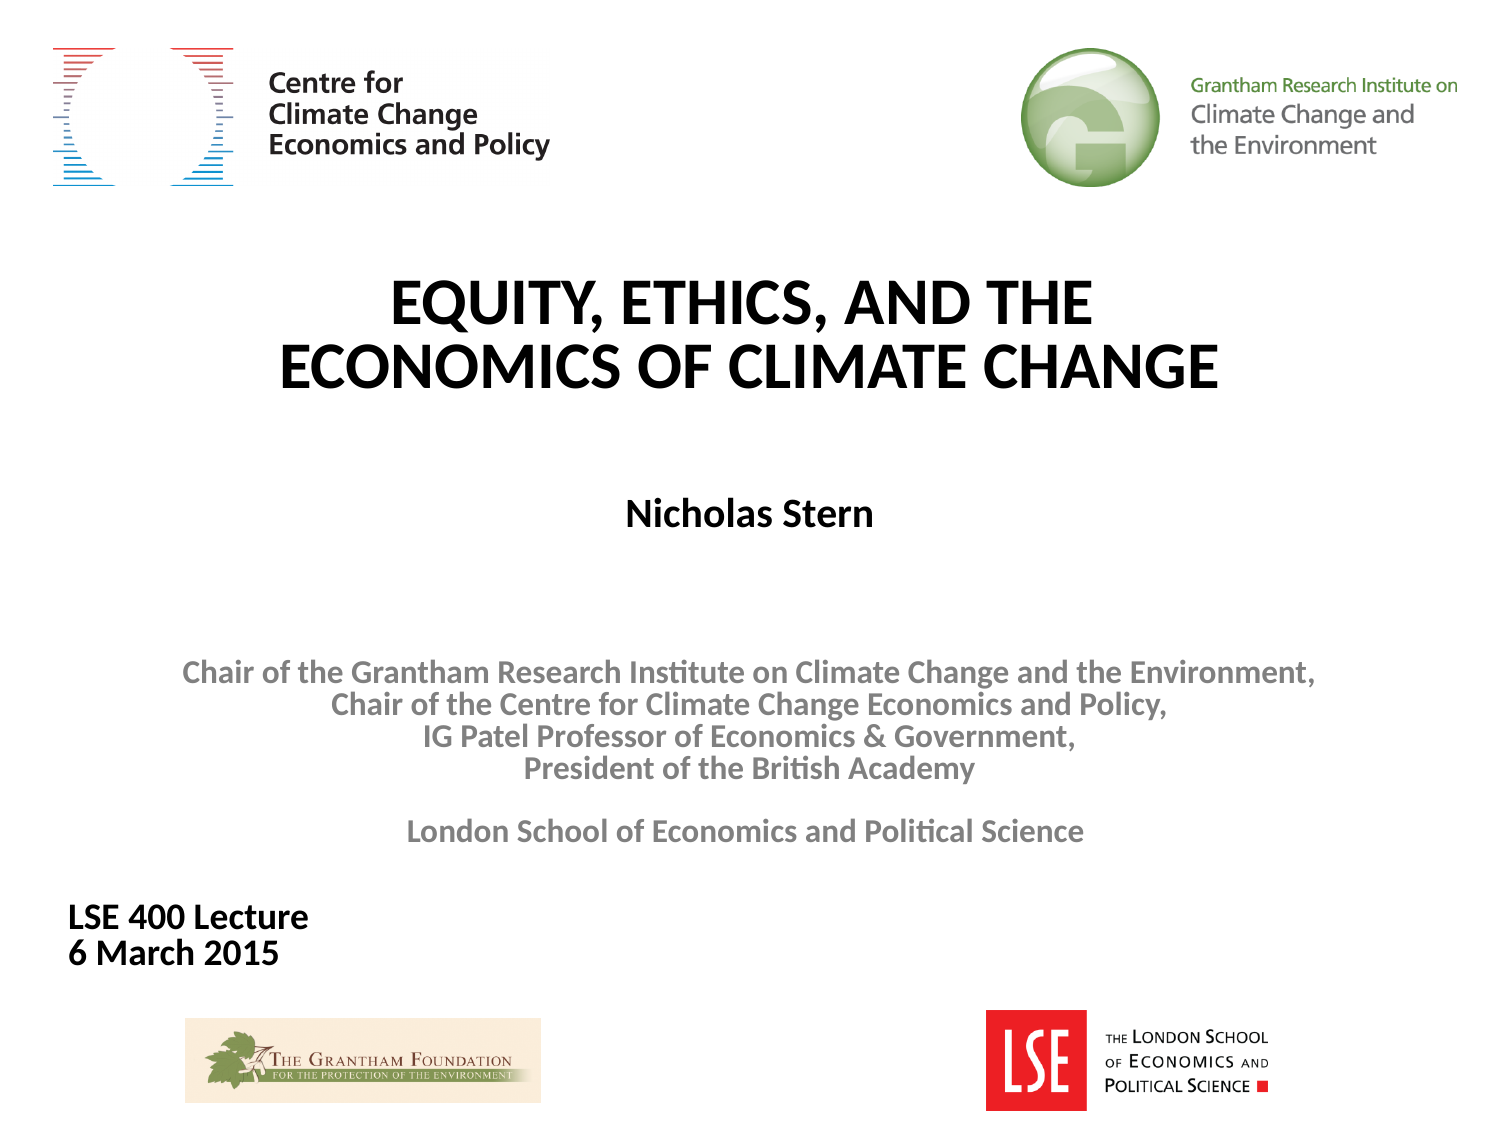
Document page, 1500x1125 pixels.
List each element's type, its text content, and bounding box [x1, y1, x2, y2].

text_box Nicholas Stern Chair of the Grantham Research Institute on Climate Change and the Environment, Chair of the Centre for Climate Change Economics and Policy, IG Patel Professor of Economics & Government, President of the British Academy London School of Economics and Political Science [147, 488, 1353, 857]
picture [986, 1010, 1268, 1111]
picture [1021, 48, 1457, 187]
title Equity, Ethics, and the Economics of Climate Change [75, 243, 1425, 431]
picture [185, 1018, 541, 1103]
text_box LSE 400 Lecture 6 March 2015 [53, 893, 804, 981]
picture [53, 48, 550, 186]
